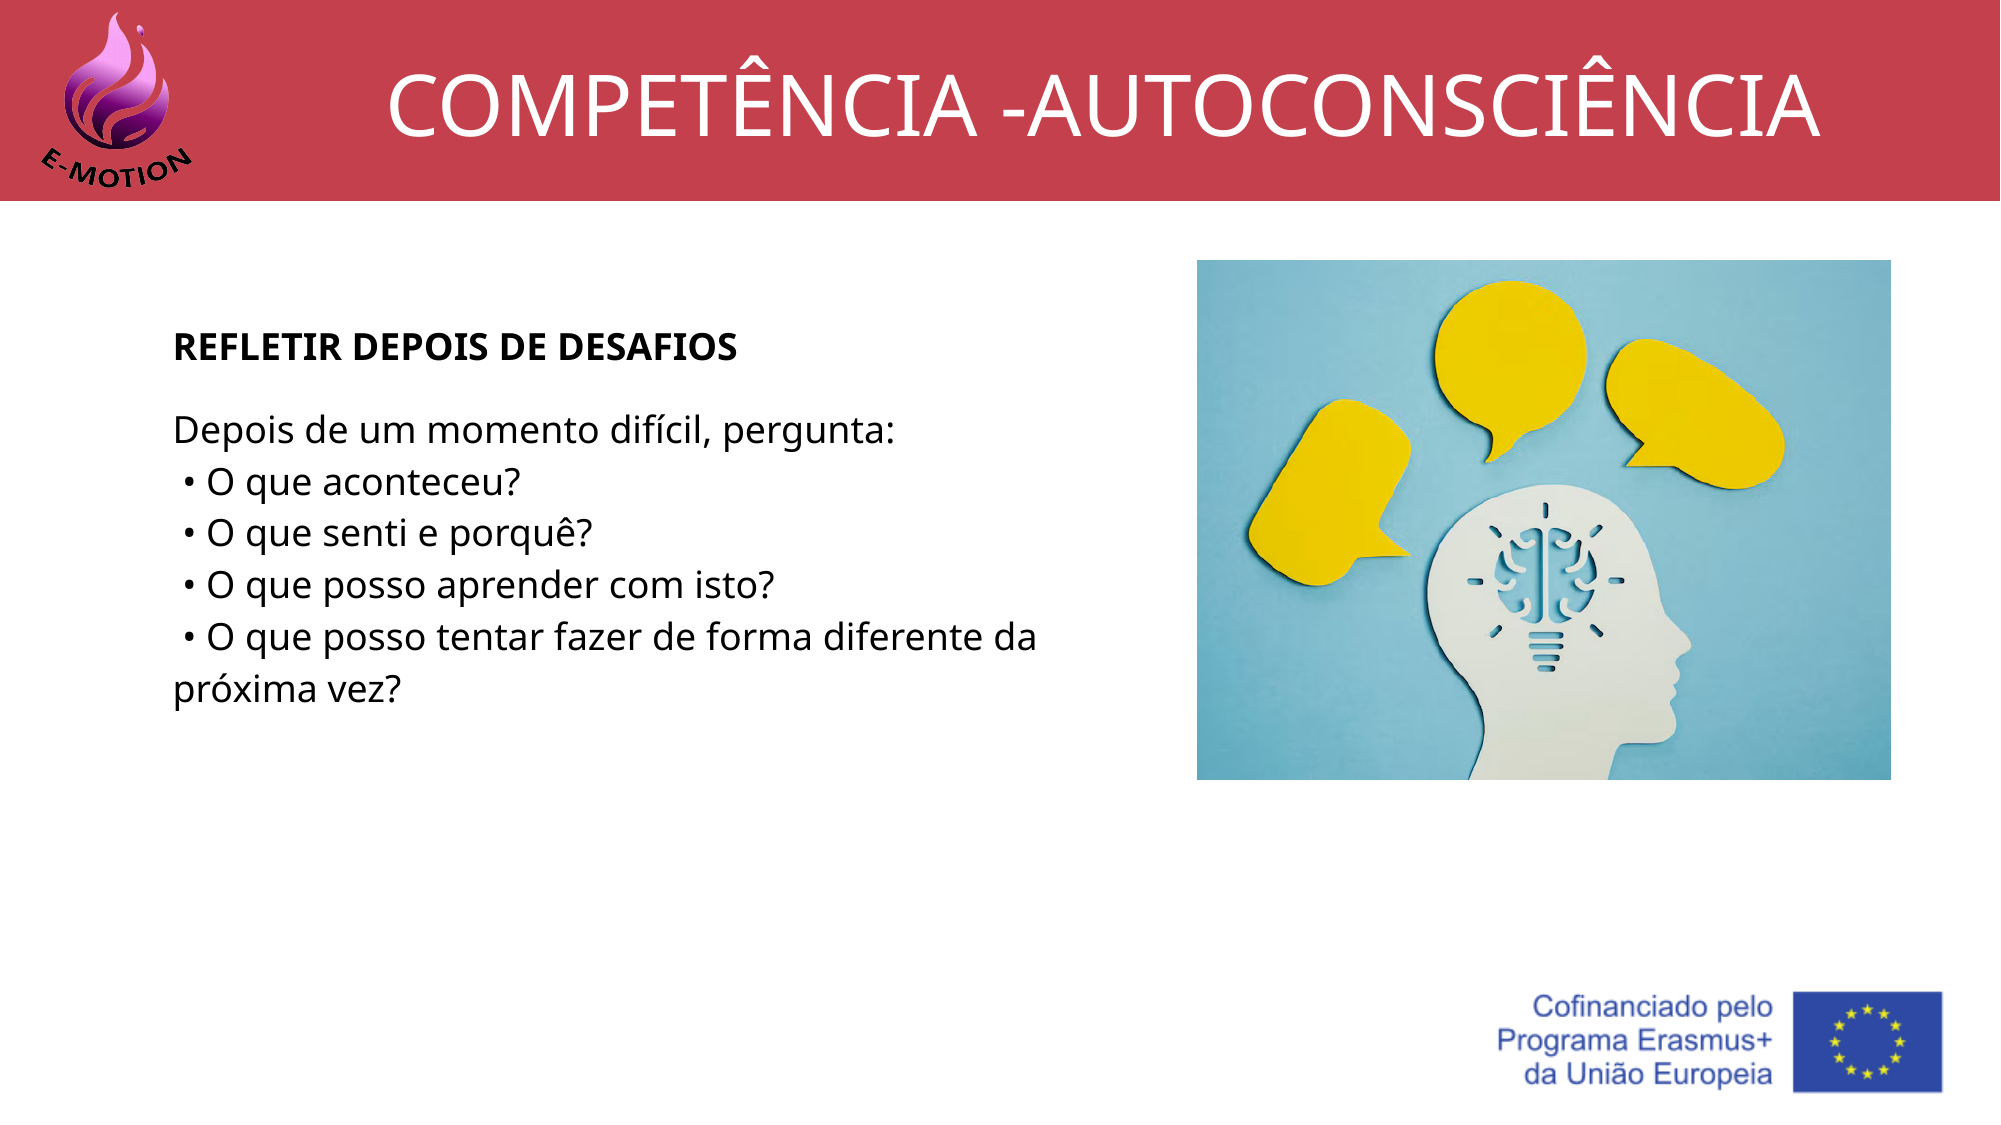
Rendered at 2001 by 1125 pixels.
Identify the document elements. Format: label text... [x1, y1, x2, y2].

text_box REFLETIR DEPOIS DE DESAFIOS Depois de um momento difícil, pergunta: • O que aconteceu? • O que senti e porquê? • O que posso aprender com isto? • O que posso tentar fazer de forma diferente da próxima vez? [157, 308, 1171, 794]
text_box COMPETÊNCIA -AUTOCONSCIÊNCIA [257, 47, 1838, 170]
picture [0, 0, 253, 247]
picture [1197, 260, 1891, 780]
picture [1396, 955, 2000, 1125]
